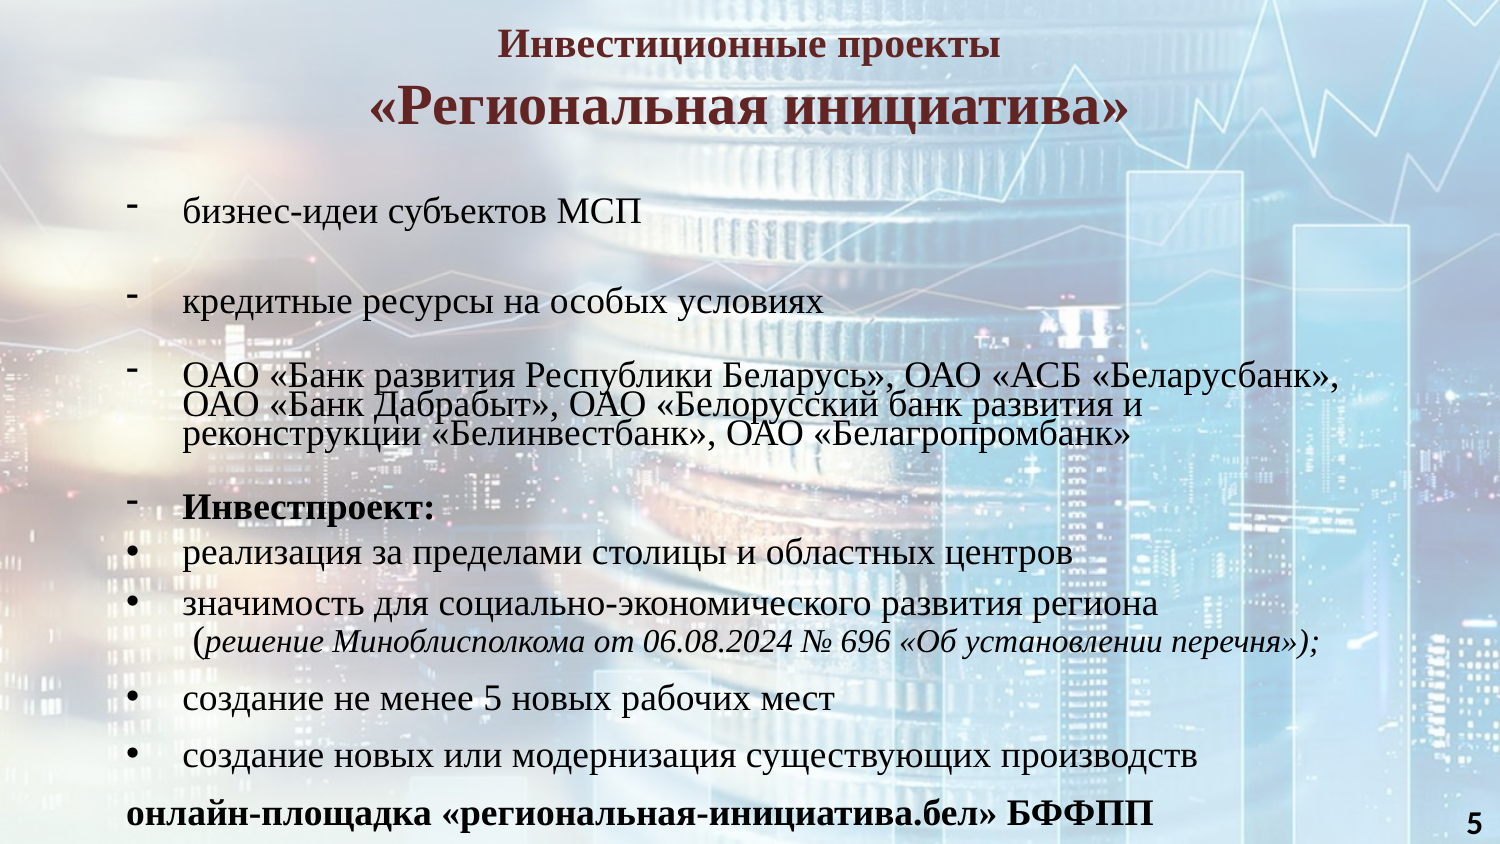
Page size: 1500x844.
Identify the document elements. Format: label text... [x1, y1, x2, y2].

text_box [1, 187, 1279, 741]
text_box Инвестиционные проекты «Региональная инициатива» бизнес-идеи субъектов МСП кредитные ресурсы на особых условиях ОАО «Банк развития Республики Беларусь», ОАО «АСБ «Беларусбанк», ОАО «Банк Дабрабыт», ОАО «Белорусский банк развития и реконструкции «Белинвестбанк», ОАО «Белагропромбанк» Инвестпроект: реализация за пределами столицы и областных центров значимость для социально-экономического развития региона (решение Миноблисполкома от 06.08.2024 № 696 «Об установлении перечня»); создание не менее 5 новых рабочих мест создание новых или модернизация существующих производств онлайн-площадка «региональная-инициатива.бел» БФФПП [111, 8, 1388, 130]
slide_number 5 [1148, 798, 1499, 844]
